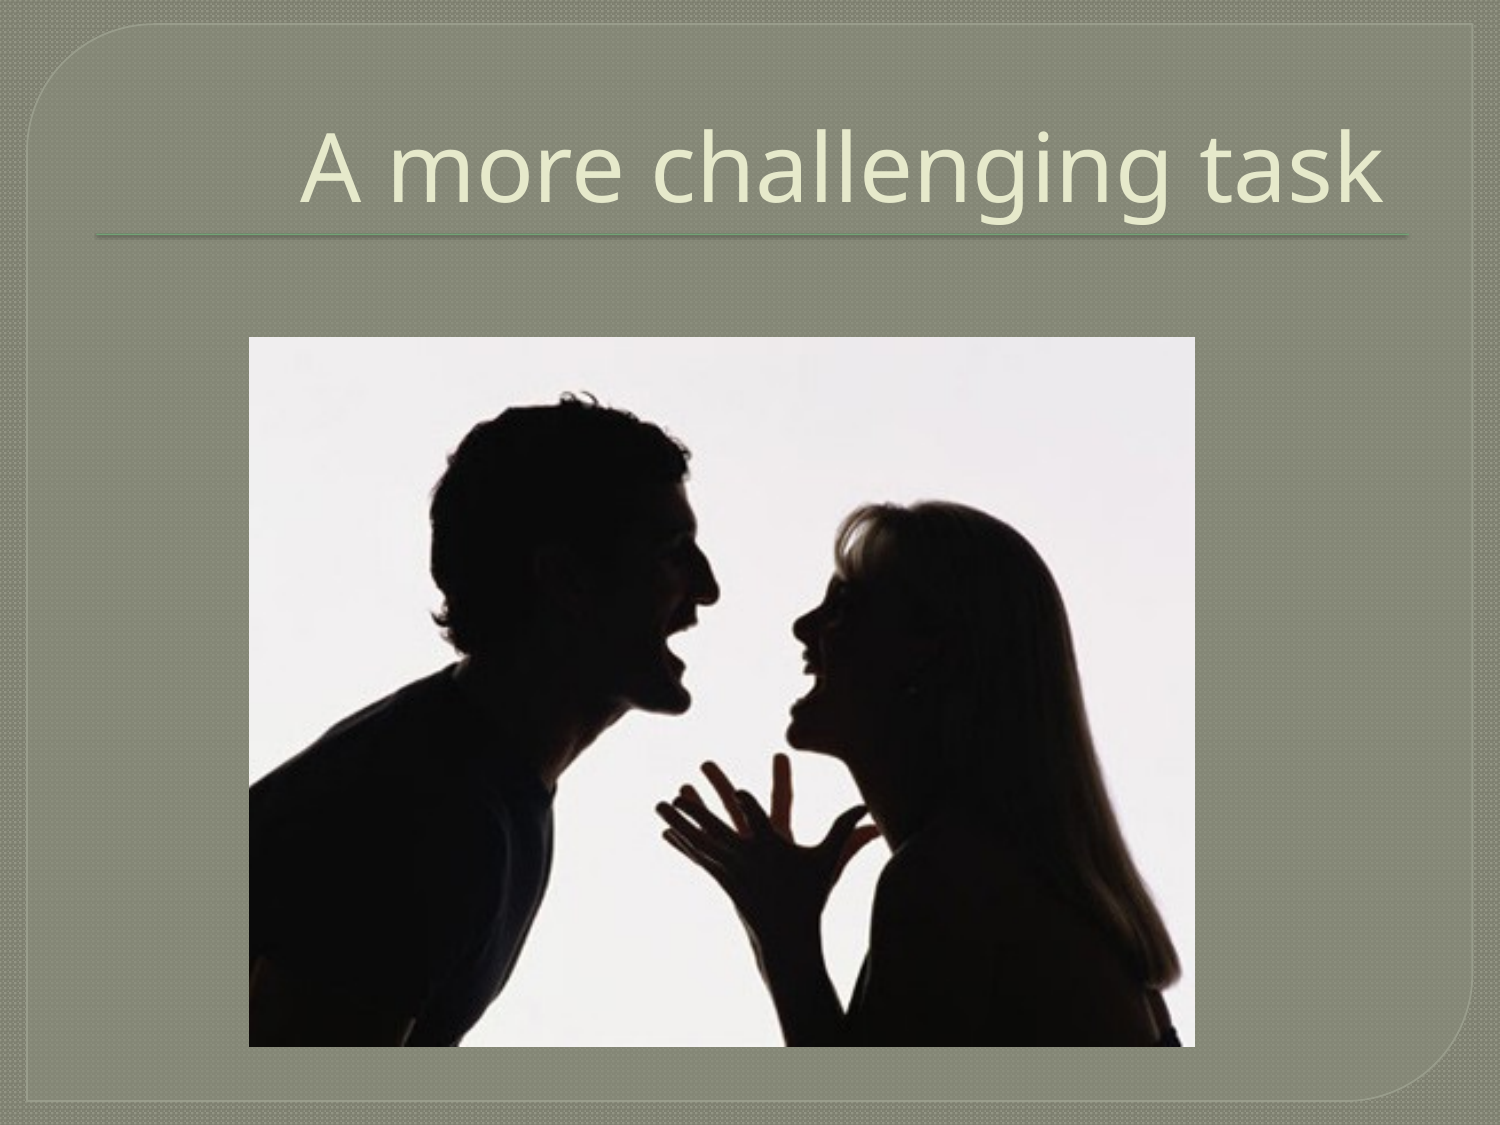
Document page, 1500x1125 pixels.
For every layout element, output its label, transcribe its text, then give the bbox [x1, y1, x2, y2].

picture [249, 337, 1196, 1048]
title A more challenging task [75, 41, 1425, 230]
